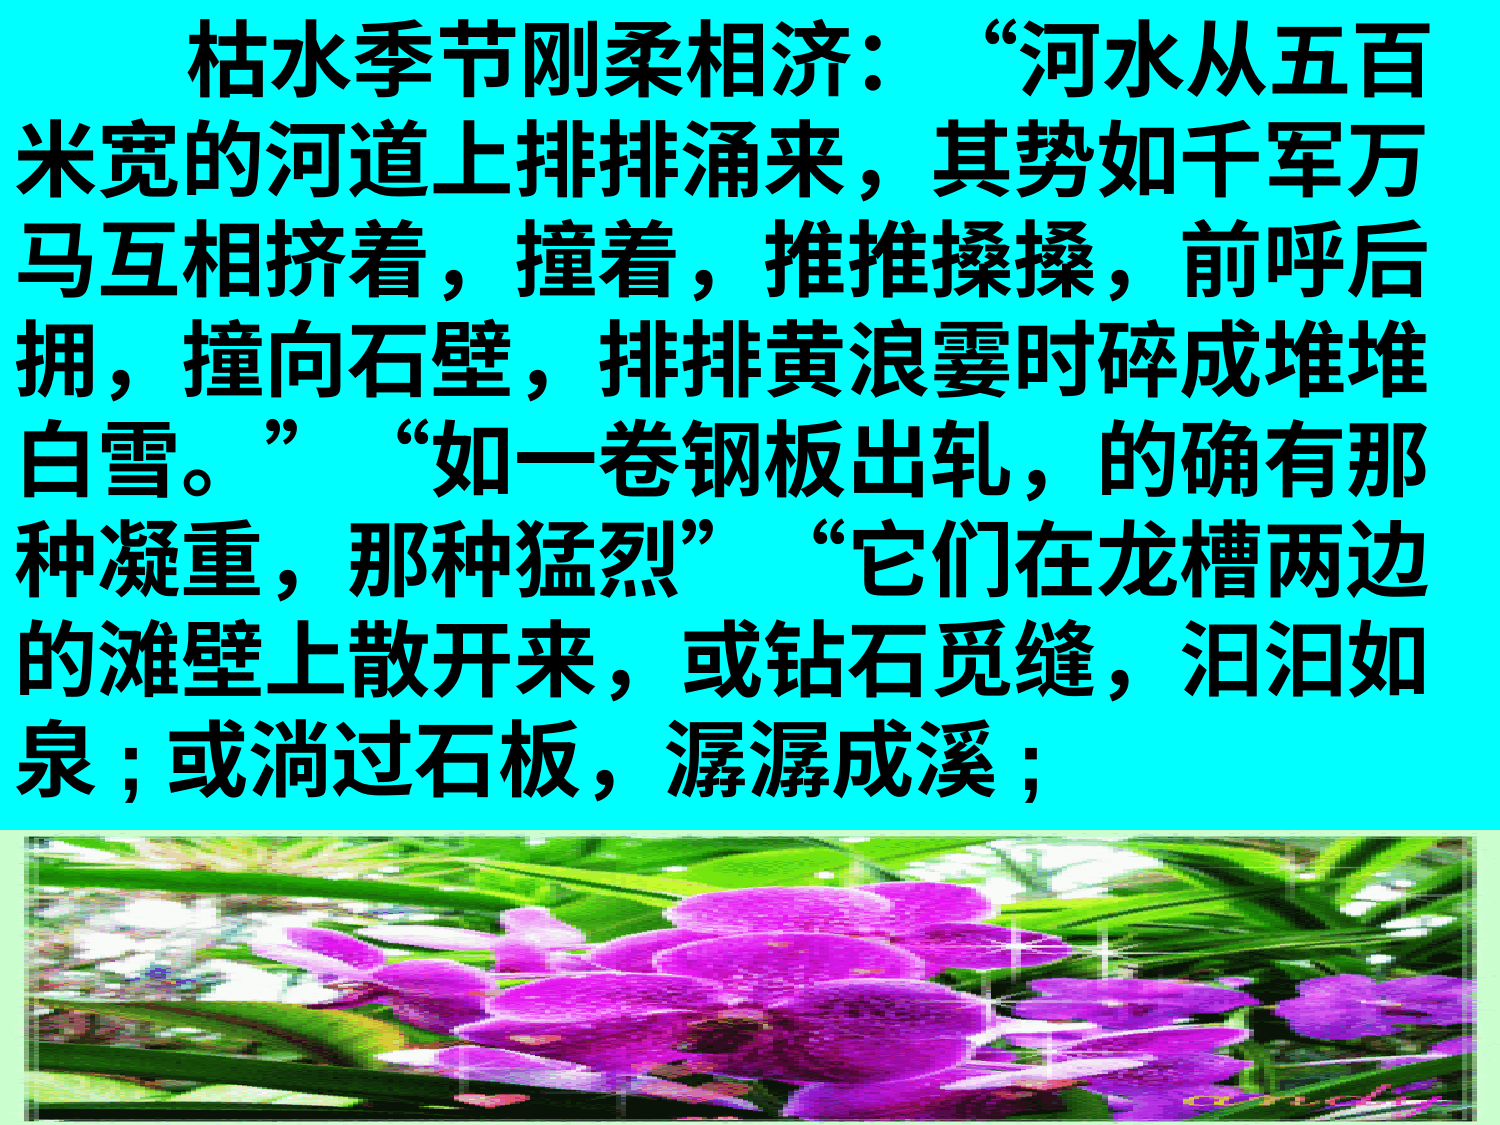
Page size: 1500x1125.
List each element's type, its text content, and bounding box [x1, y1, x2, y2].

picture [0, 830, 1500, 1125]
list 枯水季节刚柔相济：“河水从五百米宽的河道上排排涌来，其势如千军万马互相挤着，撞着，推推搡搡，前呼后拥，撞向石壁，排排黄浪霎时碎成堆堆白雪。”“如一卷钢板出轧，的确有那种凝重，那种猛烈”“它们在龙槽两边的滩壁上散开来，或钻石觅缝，汩汩如泉;或淌过石板，潺潺成溪; [0, 0, 1500, 830]
